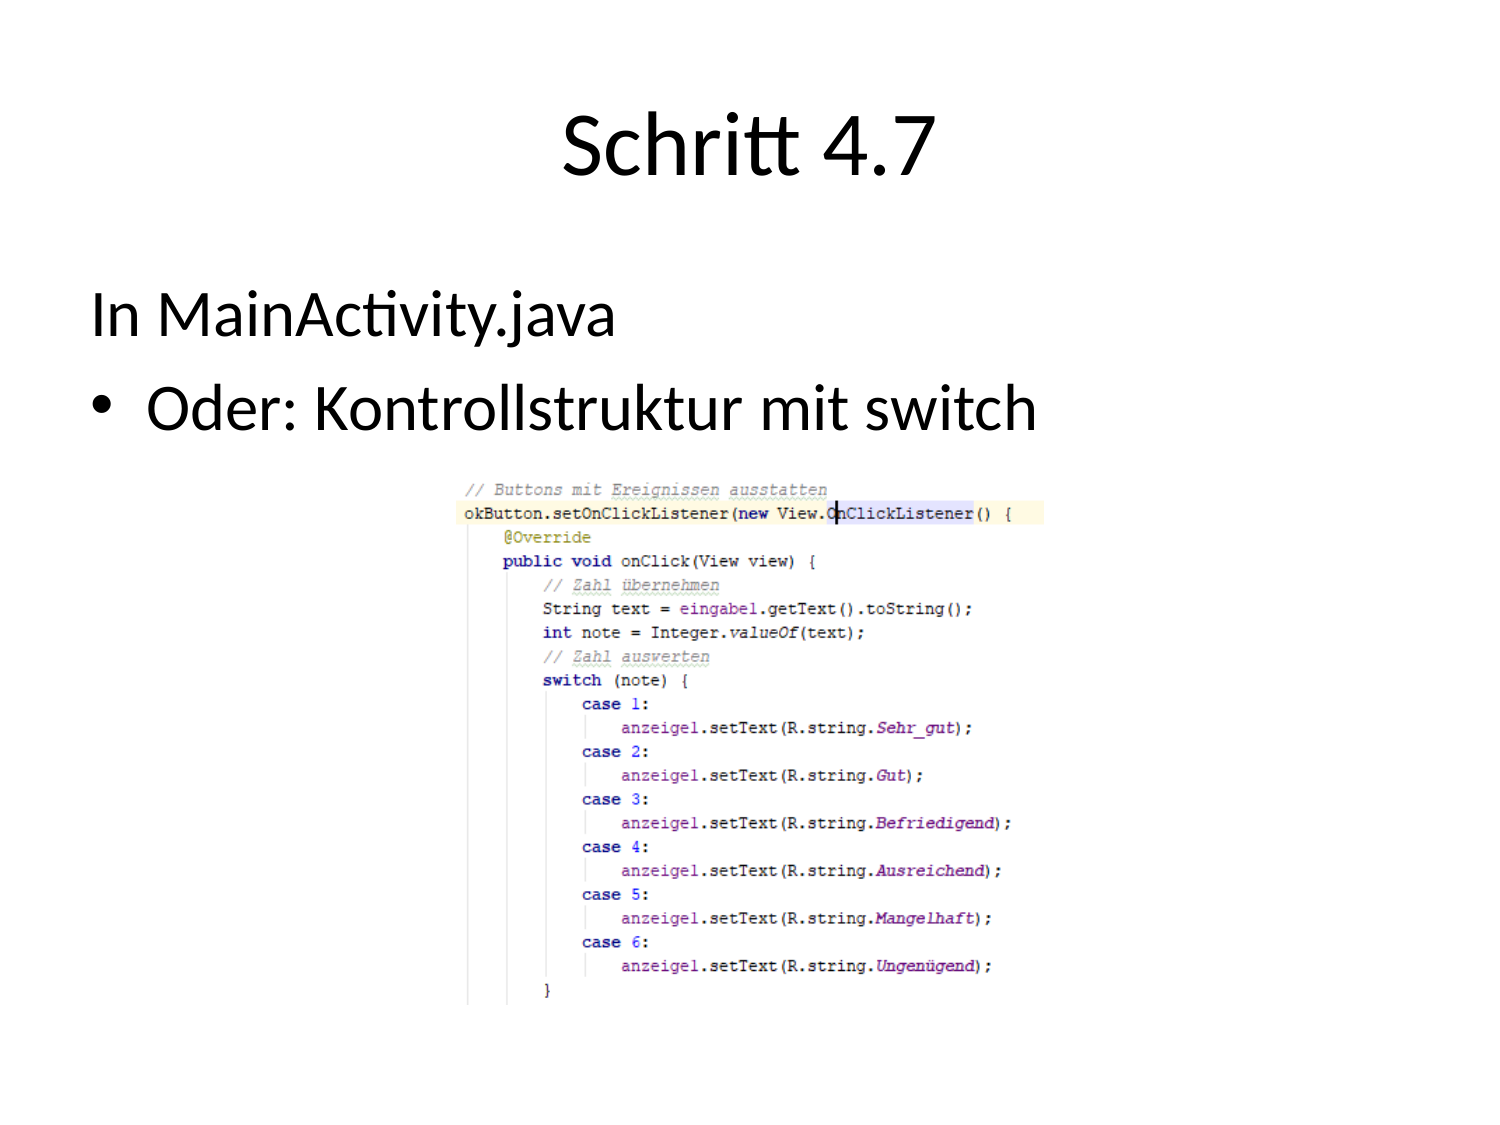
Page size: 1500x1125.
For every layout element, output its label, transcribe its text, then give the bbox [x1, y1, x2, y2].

title Schritt 4.7 [75, 45, 1425, 233]
picture [455, 477, 1045, 1006]
list In MainActivity.java Oder: Kontrollstruktur mit switch [75, 262, 1425, 1005]
